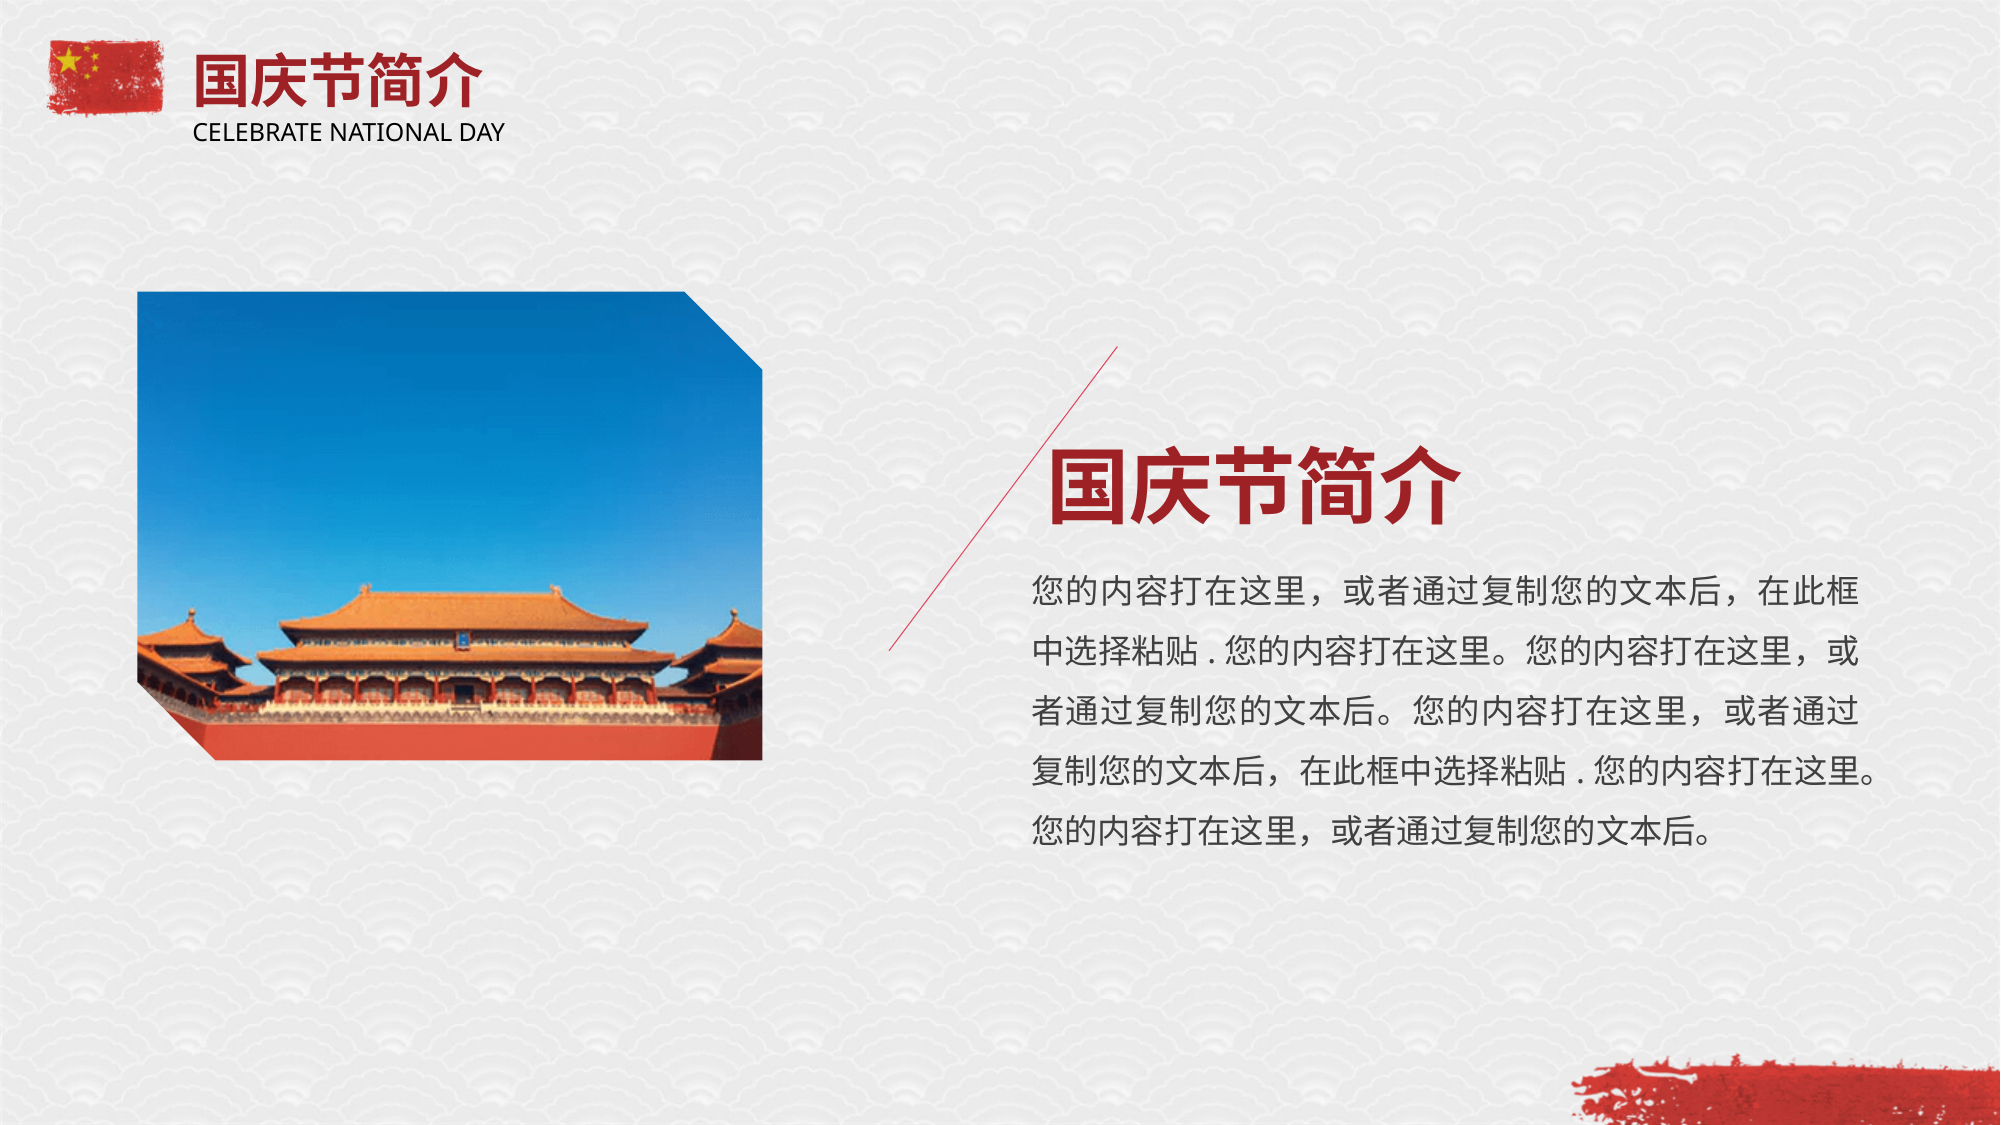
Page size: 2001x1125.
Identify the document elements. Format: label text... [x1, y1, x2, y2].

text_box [888, 346, 1118, 651]
text_box CELEBRATE NATIONAL DAY [177, 122, 723, 154]
text_box 您的内容打在这里，或者通过复制您的文本后，在此框中选择粘贴.您的内容打在这里。您的内容打在这里，或者通过复制您的文本后。您的内容打在这里，或者通过复制您的文本后，在此框中选择粘贴.您的内容打在这里。您的内容打在这里，或者通过复制您的文本后。 [1016, 543, 1877, 935]
text_box 国庆节简介 [1118, 376, 1674, 542]
text_box 国庆节简介 [177, 1, 723, 122]
picture [0, 0, 2001, 1125]
